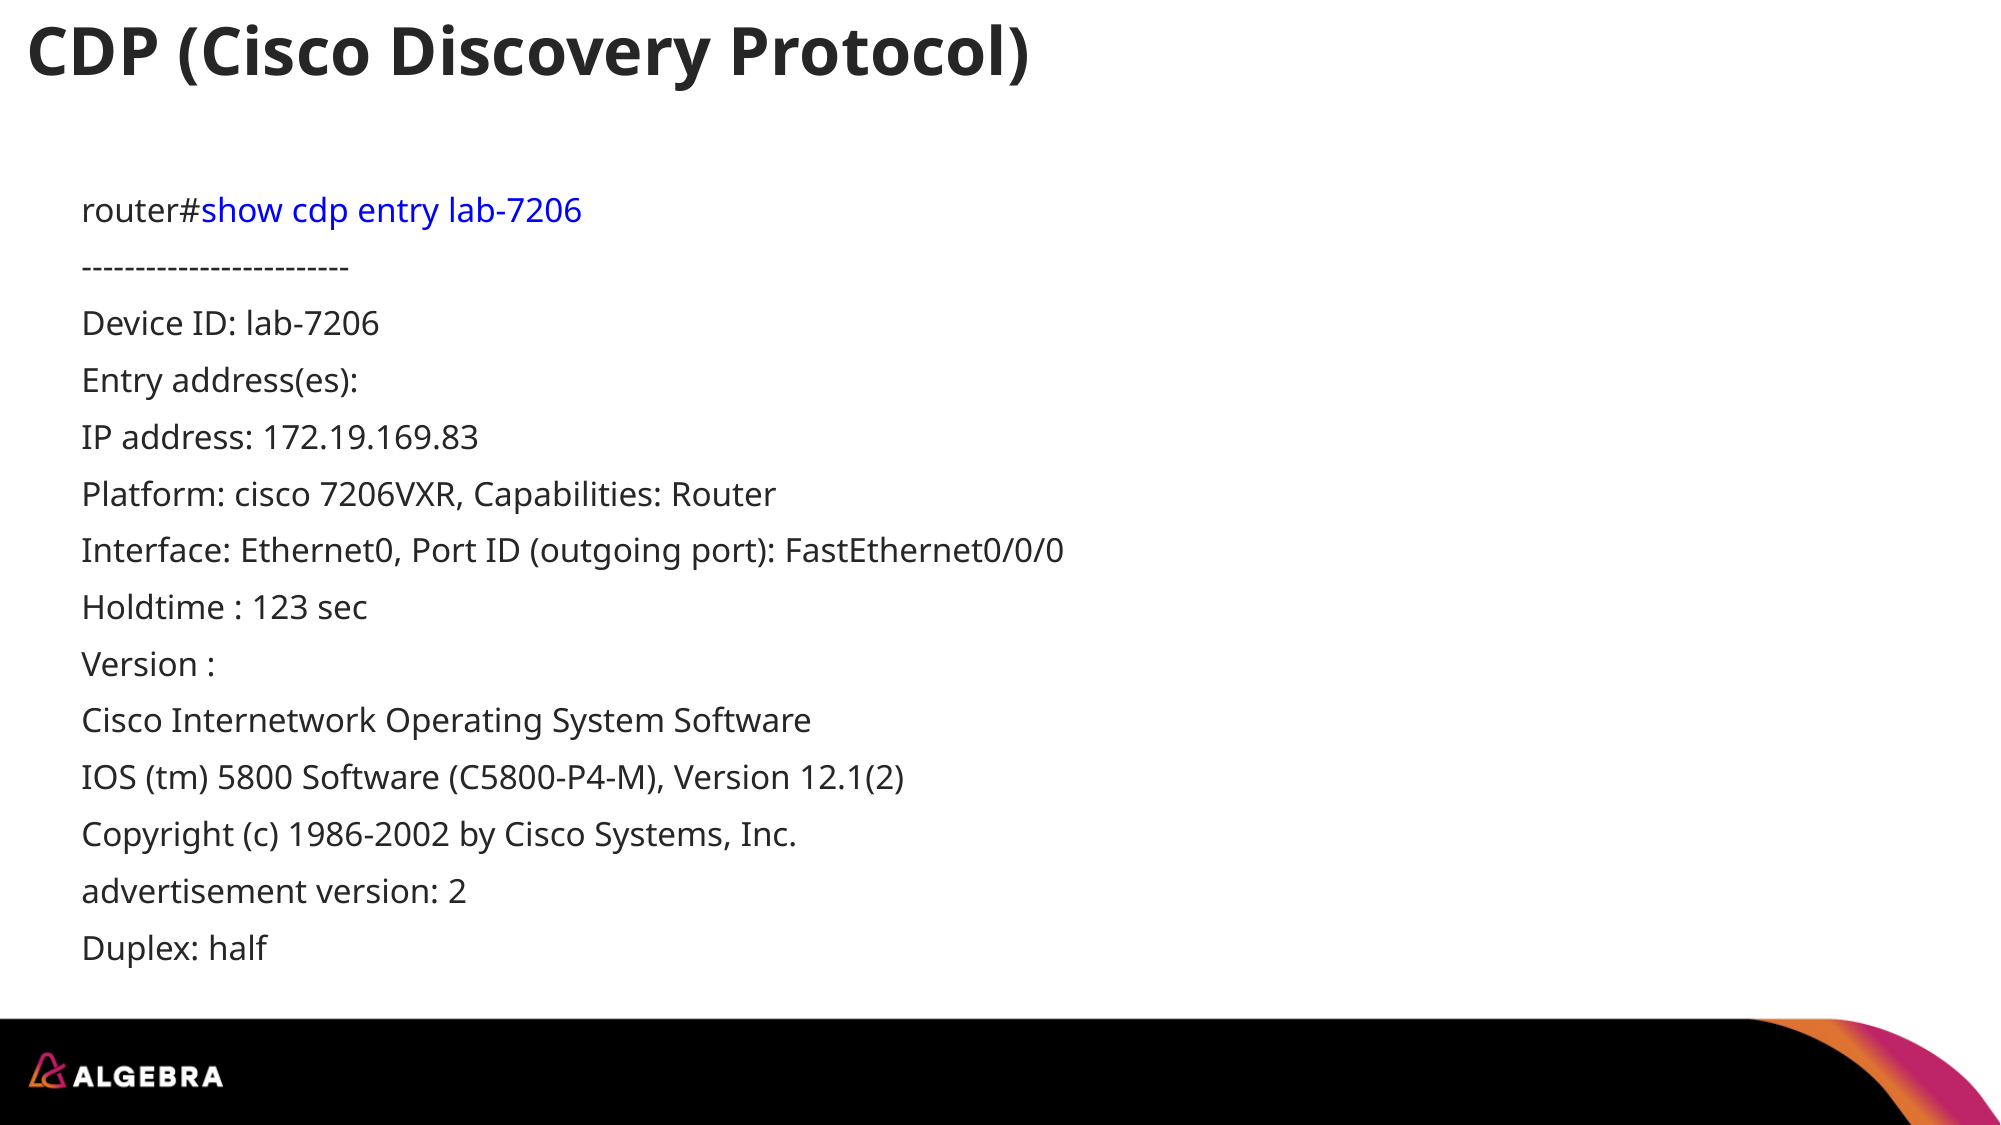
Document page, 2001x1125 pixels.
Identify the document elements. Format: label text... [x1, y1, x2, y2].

picture [0, 0, 2001, 1125]
text_box router#show cdp entry lab-7206 ------------------------- Device ID: lab-7206 Entry address(es): IP address: 172.19.169.83 Platform: cisco 7206VXR, Capabilities: Router Interface: Ethernet0, Port ID (outgoing port): FastEthernet0/0/0 Holdtime : 123 sec Version : Cisco Internetwork Operating System Software IOS (tm) 5800 Software (C5800-P4-M), Version 12.1(2) Copyright (c) 1986-2002 by Cisco Systems, Inc. advertisement version: 2 Duplex: half [66, 186, 1529, 1021]
title CDP (Cisco Discovery Protocol) [11, 10, 1959, 187]
